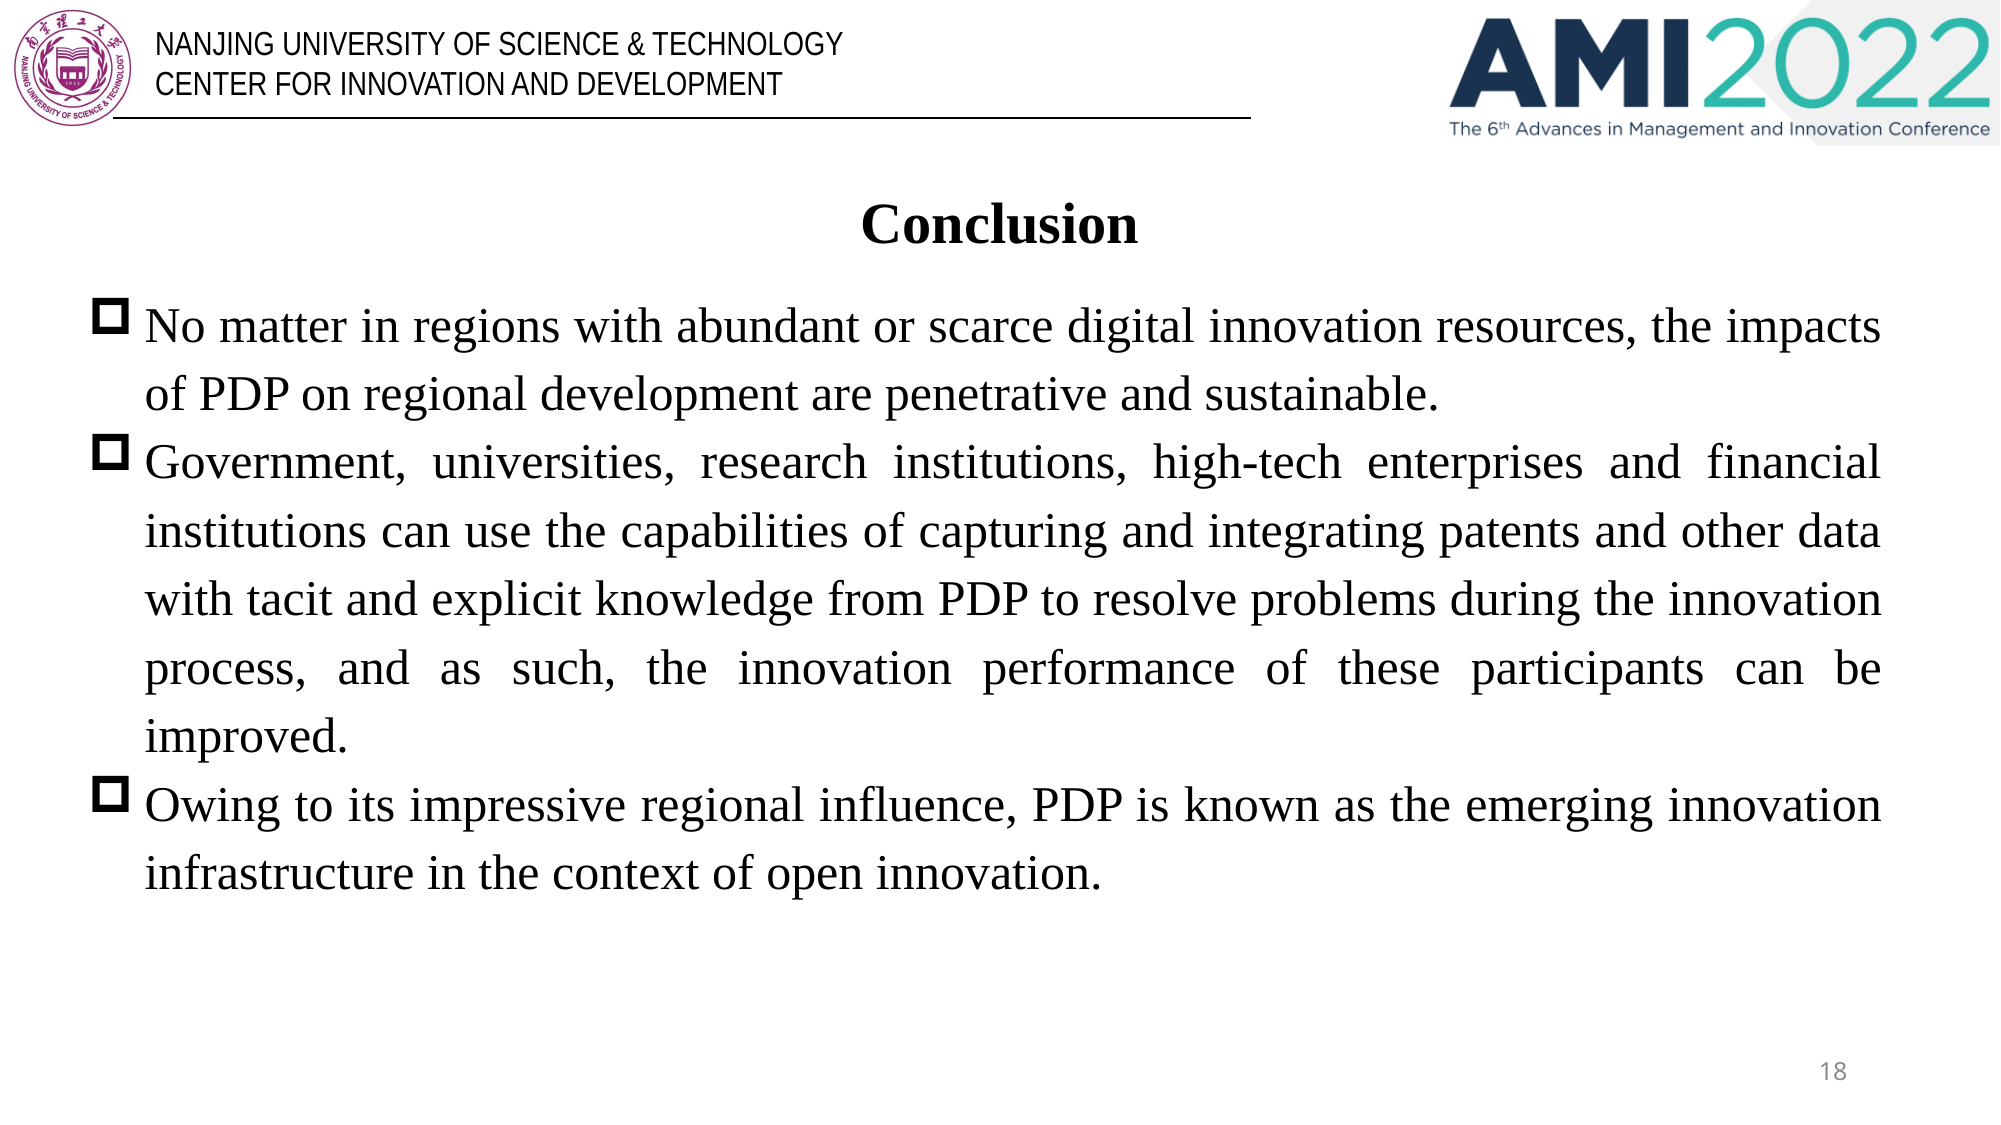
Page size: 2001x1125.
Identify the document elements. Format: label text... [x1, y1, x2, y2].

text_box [10, 8, 864, 128]
picture [1438, 0, 2000, 146]
slide_number 18 [1412, 1042, 1863, 1103]
text_box Conclusion [500, 177, 1500, 263]
text_box No matter in regions with abundant or scarce digital innovation resources, the impacts of PDP on regional development are penetrative and sustainable. Government, universities, research institutions, high-tech enterprises and financial institutions can use the capabilities of capturing and integrating patents and other data with tacit and explicit knowledge from PDP to resolve problems during the innovation process, and as such, the innovation performance of these participants can be improved. Owing to its impressive regional influence, PDP is known as the emerging innovation infrastructure in the context of open innovation. [73, 276, 1899, 907]
